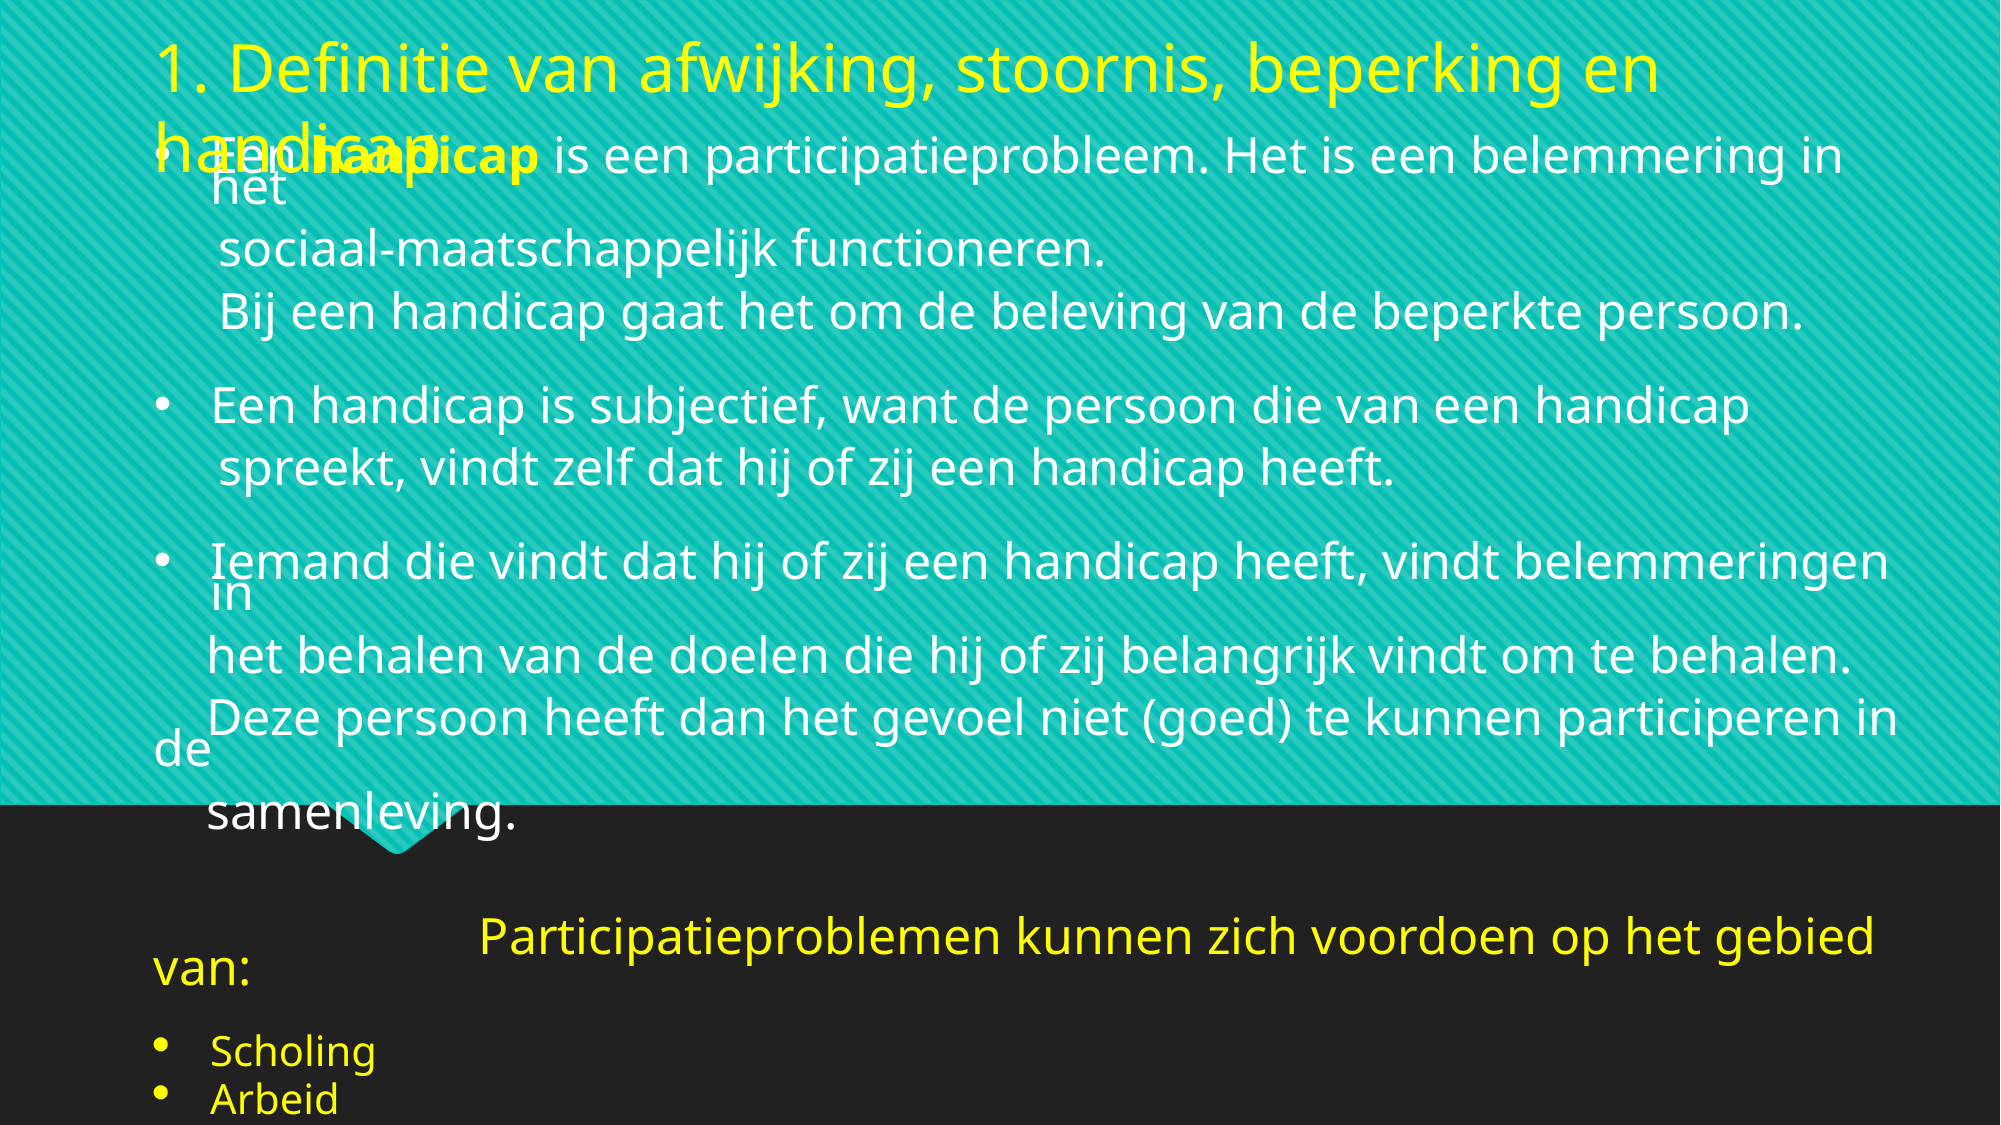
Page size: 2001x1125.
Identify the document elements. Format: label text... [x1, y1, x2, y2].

text_box 1. Definitie van afwijking, stoornis, beperking en handicap [139, 18, 1912, 239]
text_box Een handicap is een participatieprobleem. Het is een belemmering in het sociaal-maatschappelijk functioneren. Bij een handicap gaat het om de beleving van de beperkte persoon. Een handicap is subjectief, want de persoon die van een handicap spreekt, vindt zelf dat hij of zij een handicap heeft. Iemand die vindt dat hij of zij een handicap heeft, vindt belemmeringen in het behalen van de doelen die hij of zij belangrijk vindt om te behalen. Deze persoon heeft dan het gevoel niet (goed) te kunnen participeren in de samenleving. Participatieproblemen kunnen zich voordoen op het gebied van: Scholing Arbeid Het sociale leven Vrijetijdsbesteding [139, 144, 1941, 1125]
